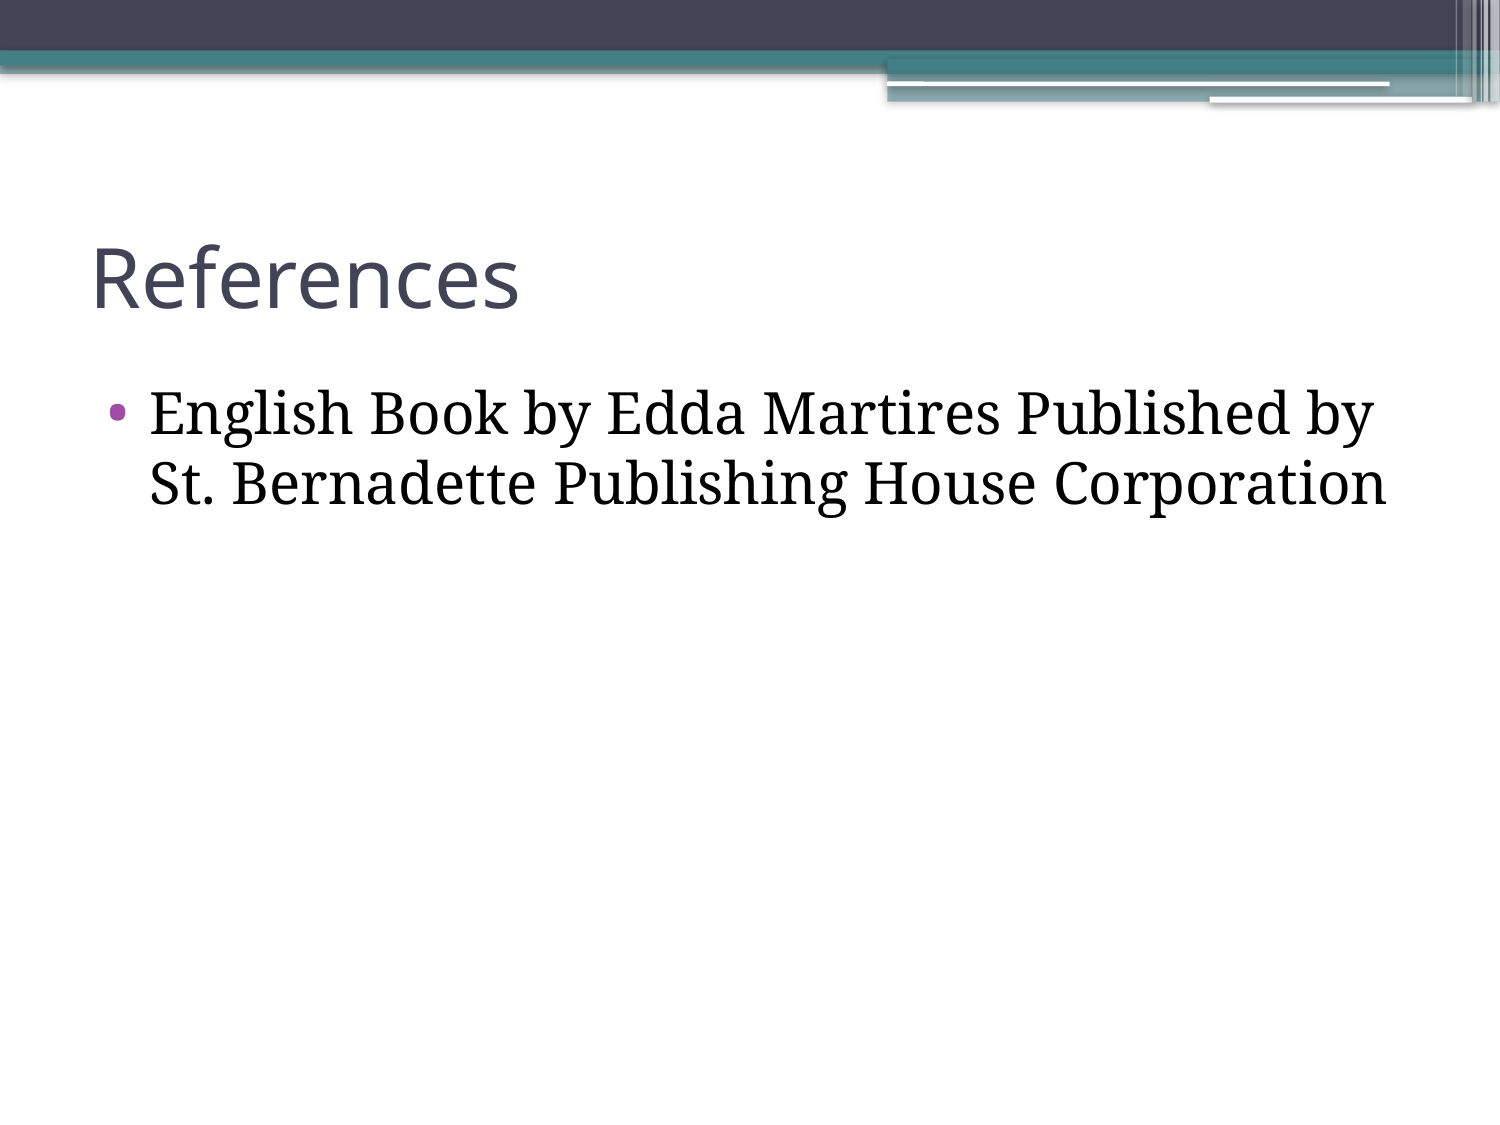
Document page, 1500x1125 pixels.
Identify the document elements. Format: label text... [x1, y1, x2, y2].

title References [75, 187, 1425, 363]
list English Book by Edda Martires Published by St. Bernadette Publishing House Corporation [75, 368, 1425, 1079]
